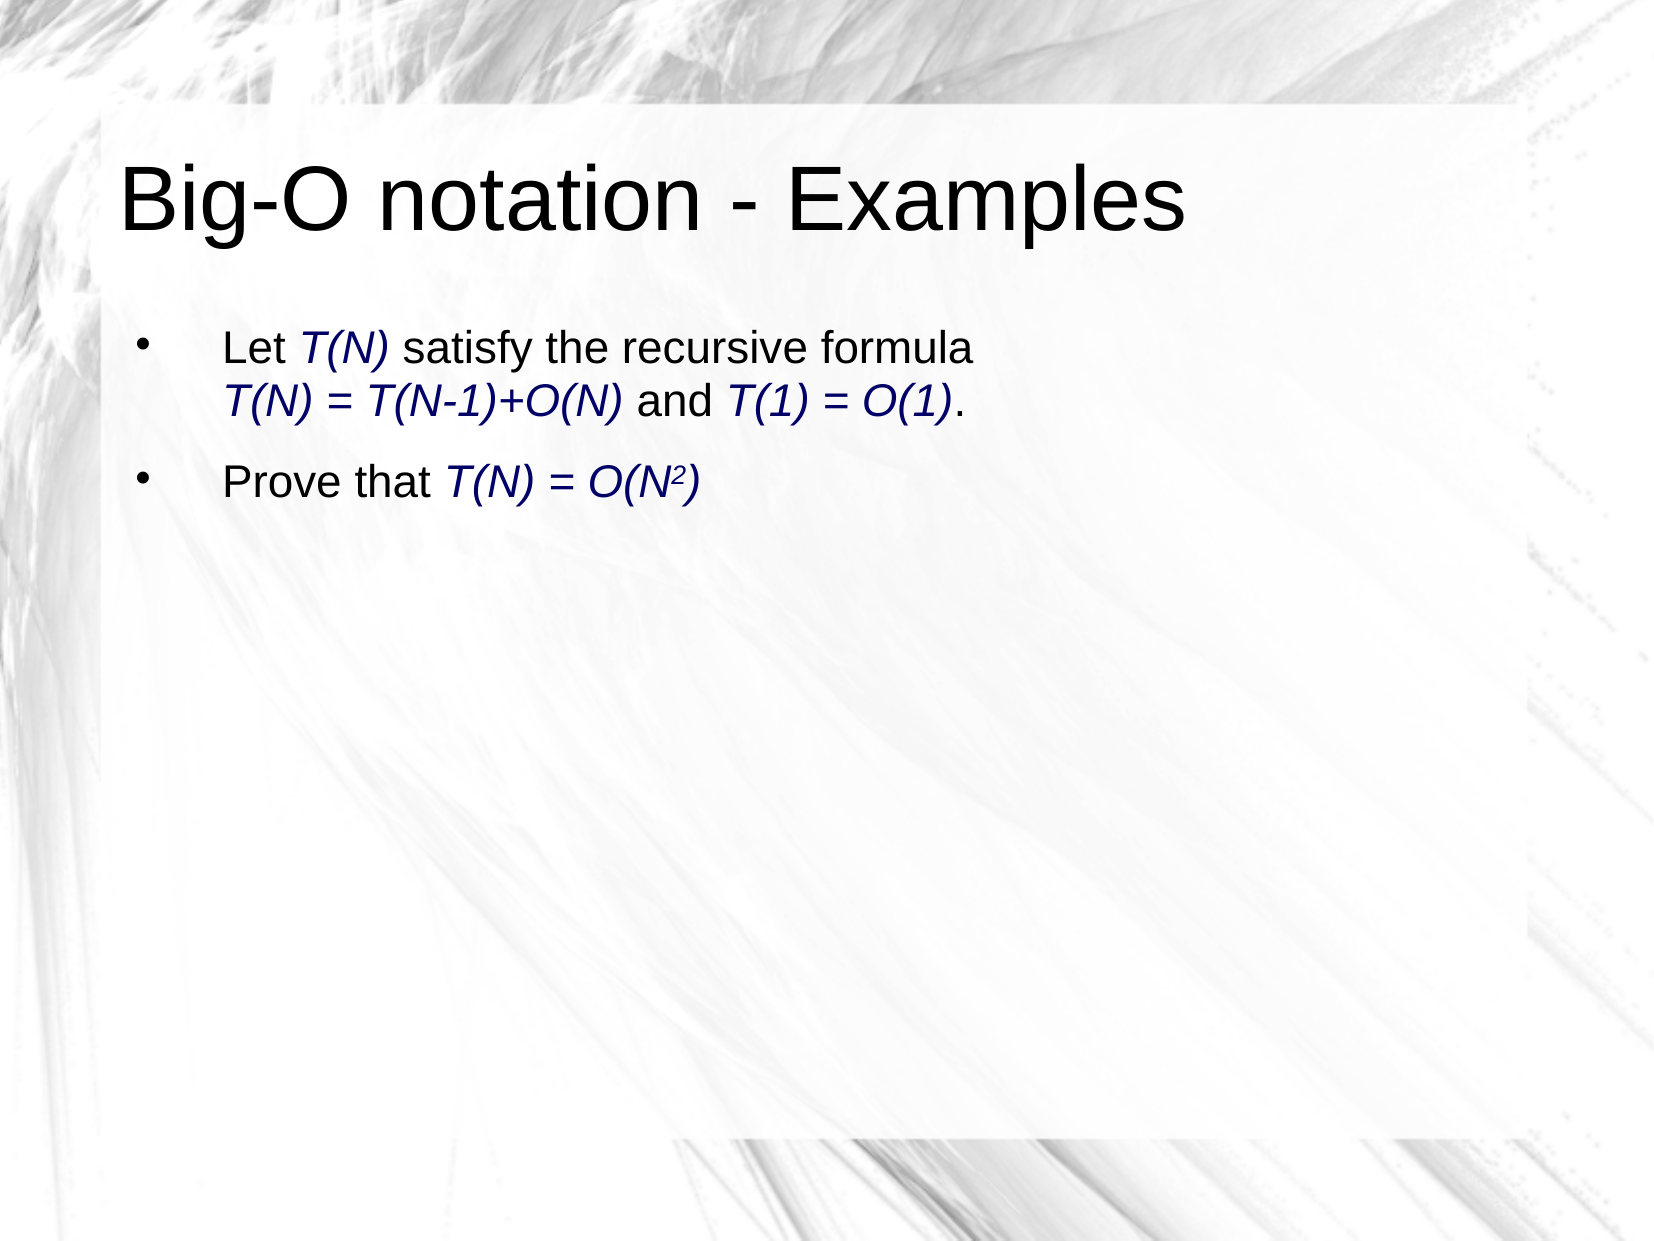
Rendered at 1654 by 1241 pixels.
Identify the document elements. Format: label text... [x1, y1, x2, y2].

list Let T(N) satisfy the recursive formula T(N) = T(N-1)+O(N) and T(1) = O(1). Prove that T(N) = O(N2) [118, 319, 1571, 1109]
picture [0, 0, 1654, 1241]
title Big-O notation - Examples [118, 112, 1506, 281]
